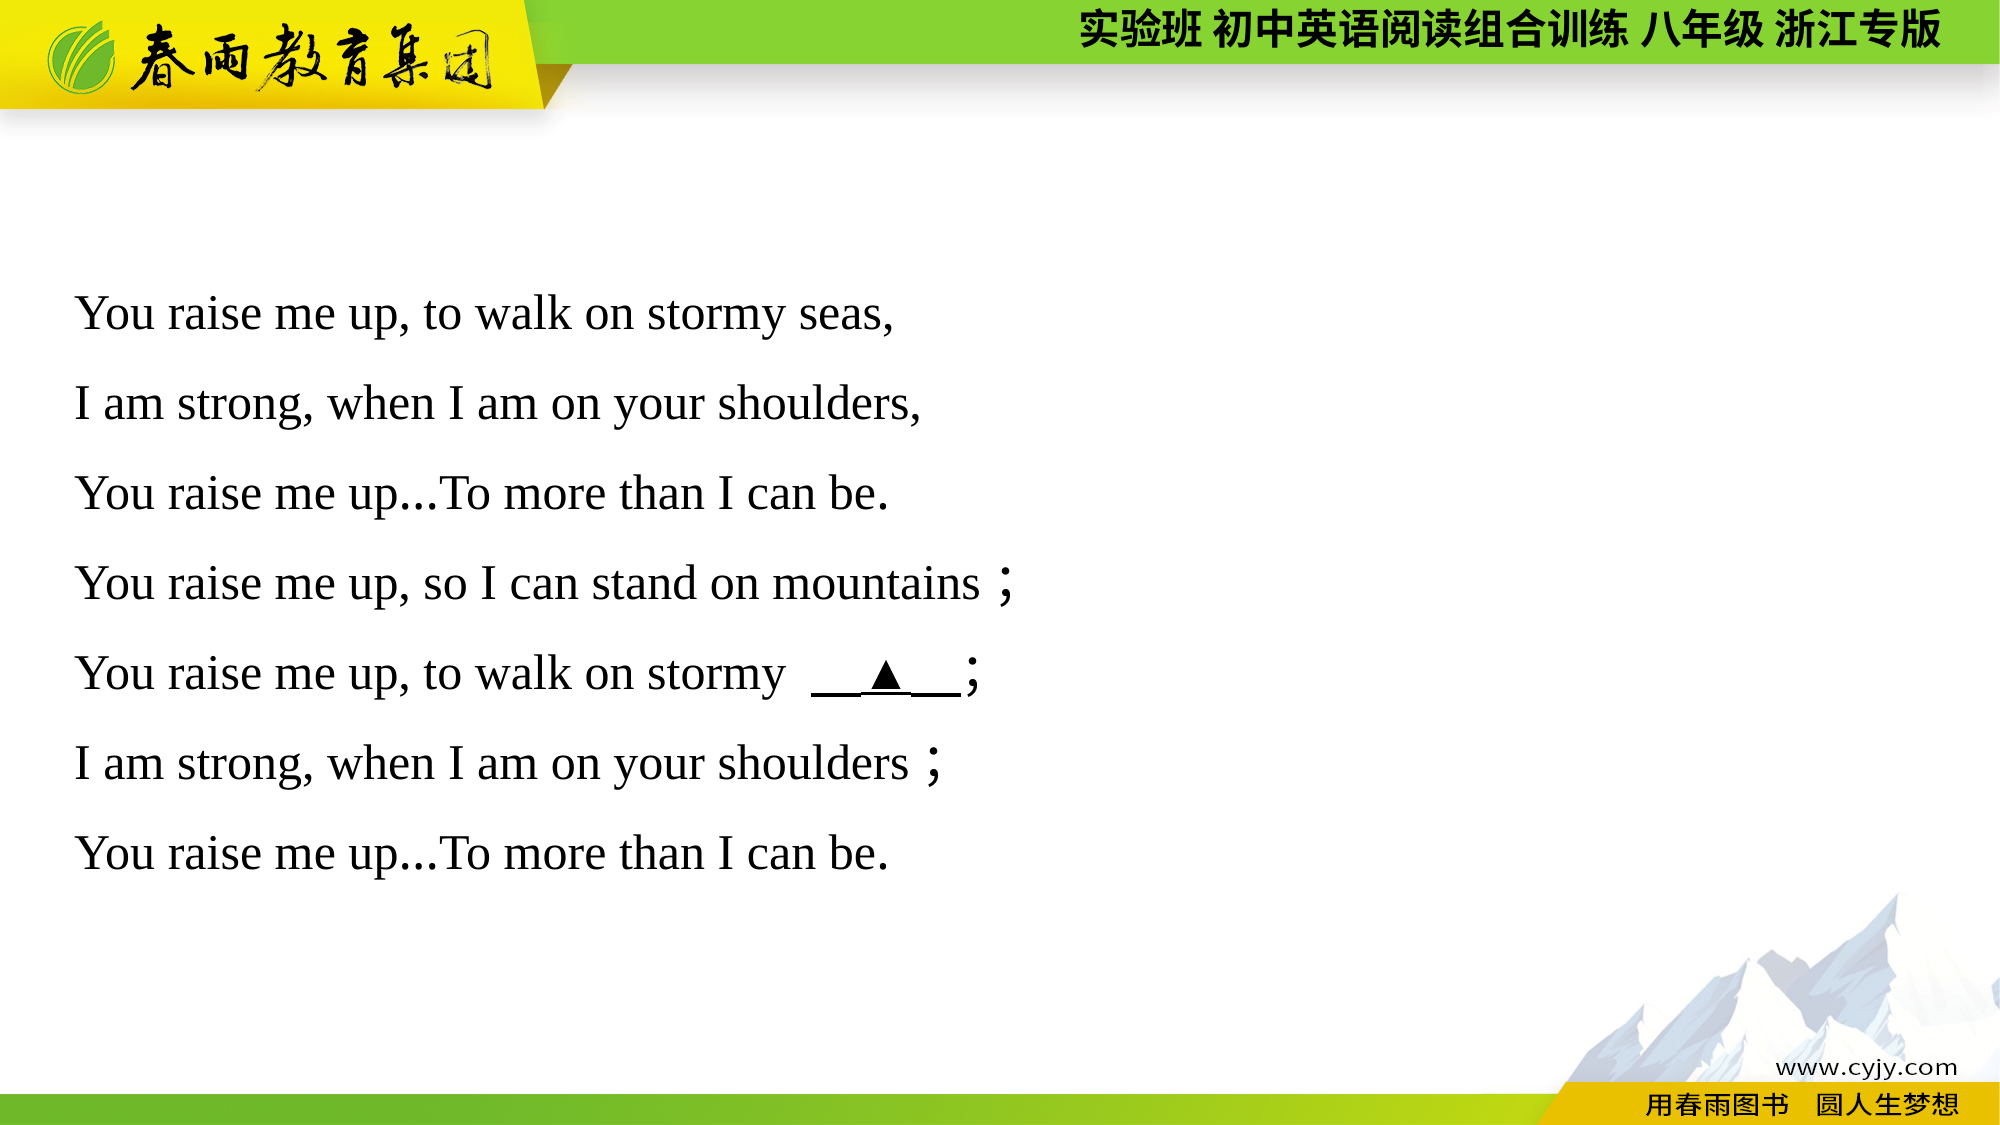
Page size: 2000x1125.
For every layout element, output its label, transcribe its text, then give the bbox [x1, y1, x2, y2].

list You raise me up, to walk on stormy seas, I am strong, when I am on your shoulders, You raise me up...To more than I can be. You raise me up, so I can stand on mountains； You raise me up, to walk on stormy ▲ ； I am strong, when I am on your shoulders； You raise me up...To more than I can be. [59, 241, 1944, 894]
picture [0, 0, 2000, 1125]
